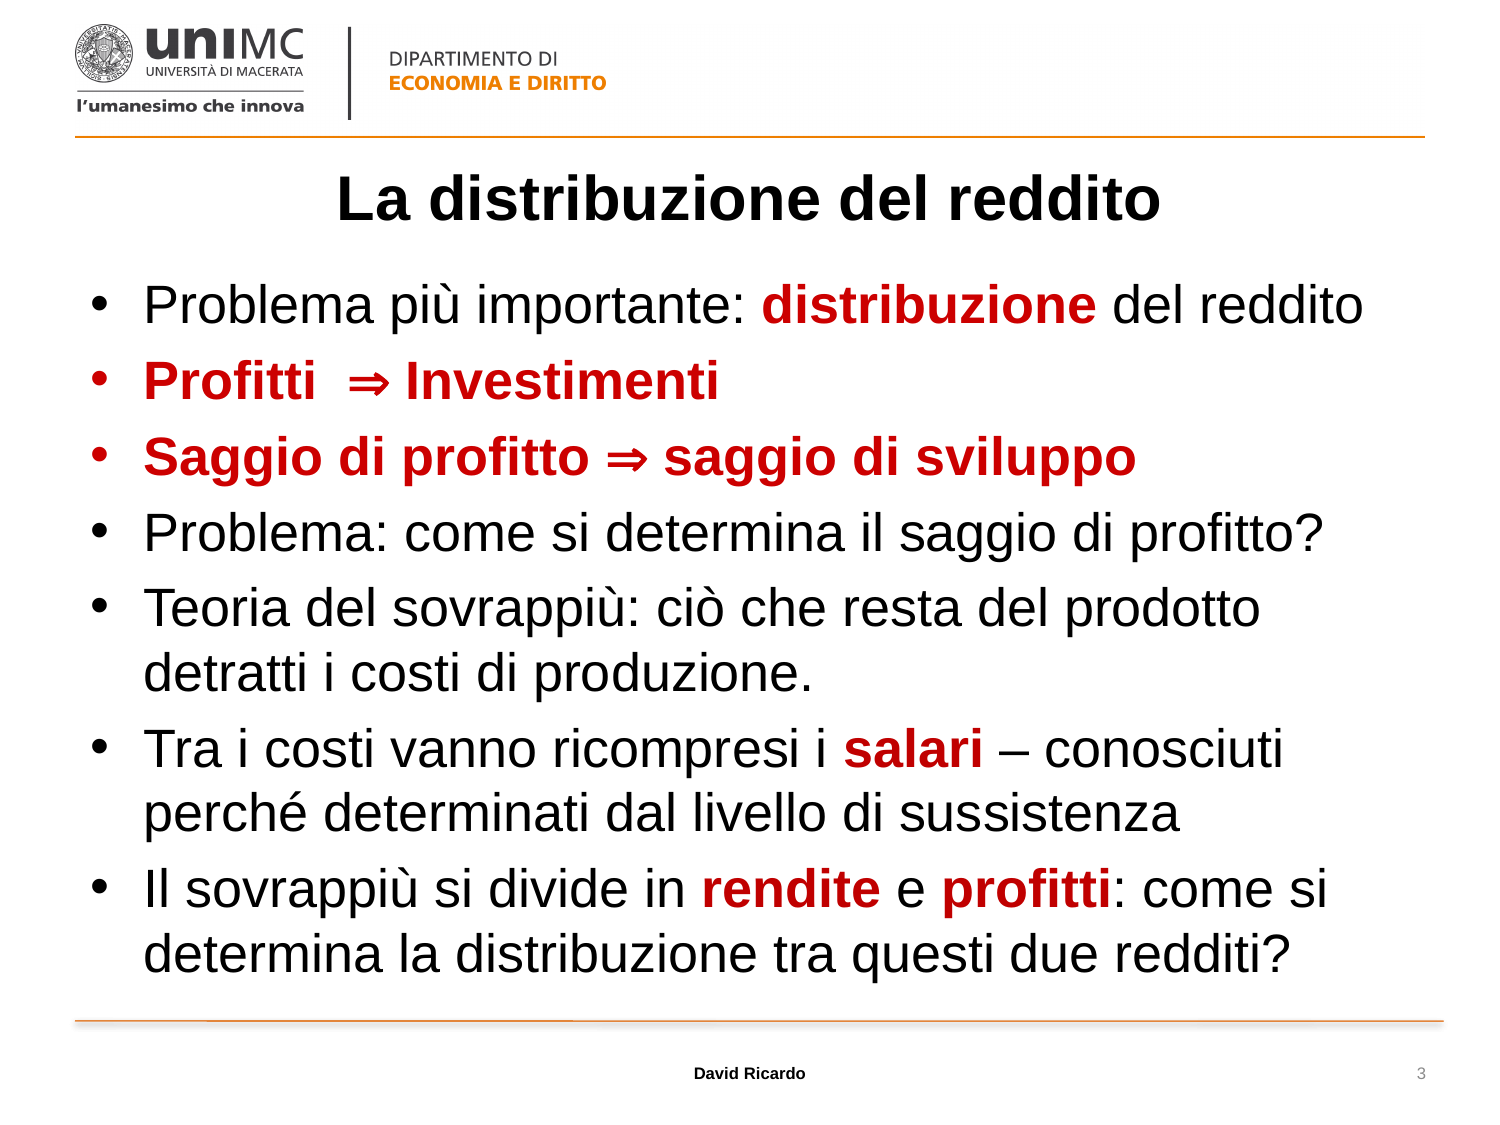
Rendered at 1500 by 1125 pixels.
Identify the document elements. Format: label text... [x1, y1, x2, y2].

footer David Ricardo [512, 1042, 988, 1103]
list Problema più importante: distribuzione del reddito Profitti  Investimenti Saggio di profitto  saggio di sviluppo Problema: come si determina il saggio di profitto? Teoria del sovrappiù: ciò che resta del prodotto detratti i costi di produzione. Tra i costi vanno ricompresi i salari – conosciuti perché determinati dal livello di sussistenza Il sovrappiù si divide in rendite e profitti: come si determina la distribuzione tra questi due redditi? [75, 262, 1425, 1005]
slide_number 3 [1091, 1042, 1442, 1103]
title La distribuzione del reddito [75, 149, 1425, 241]
picture [75, 24, 1425, 138]
